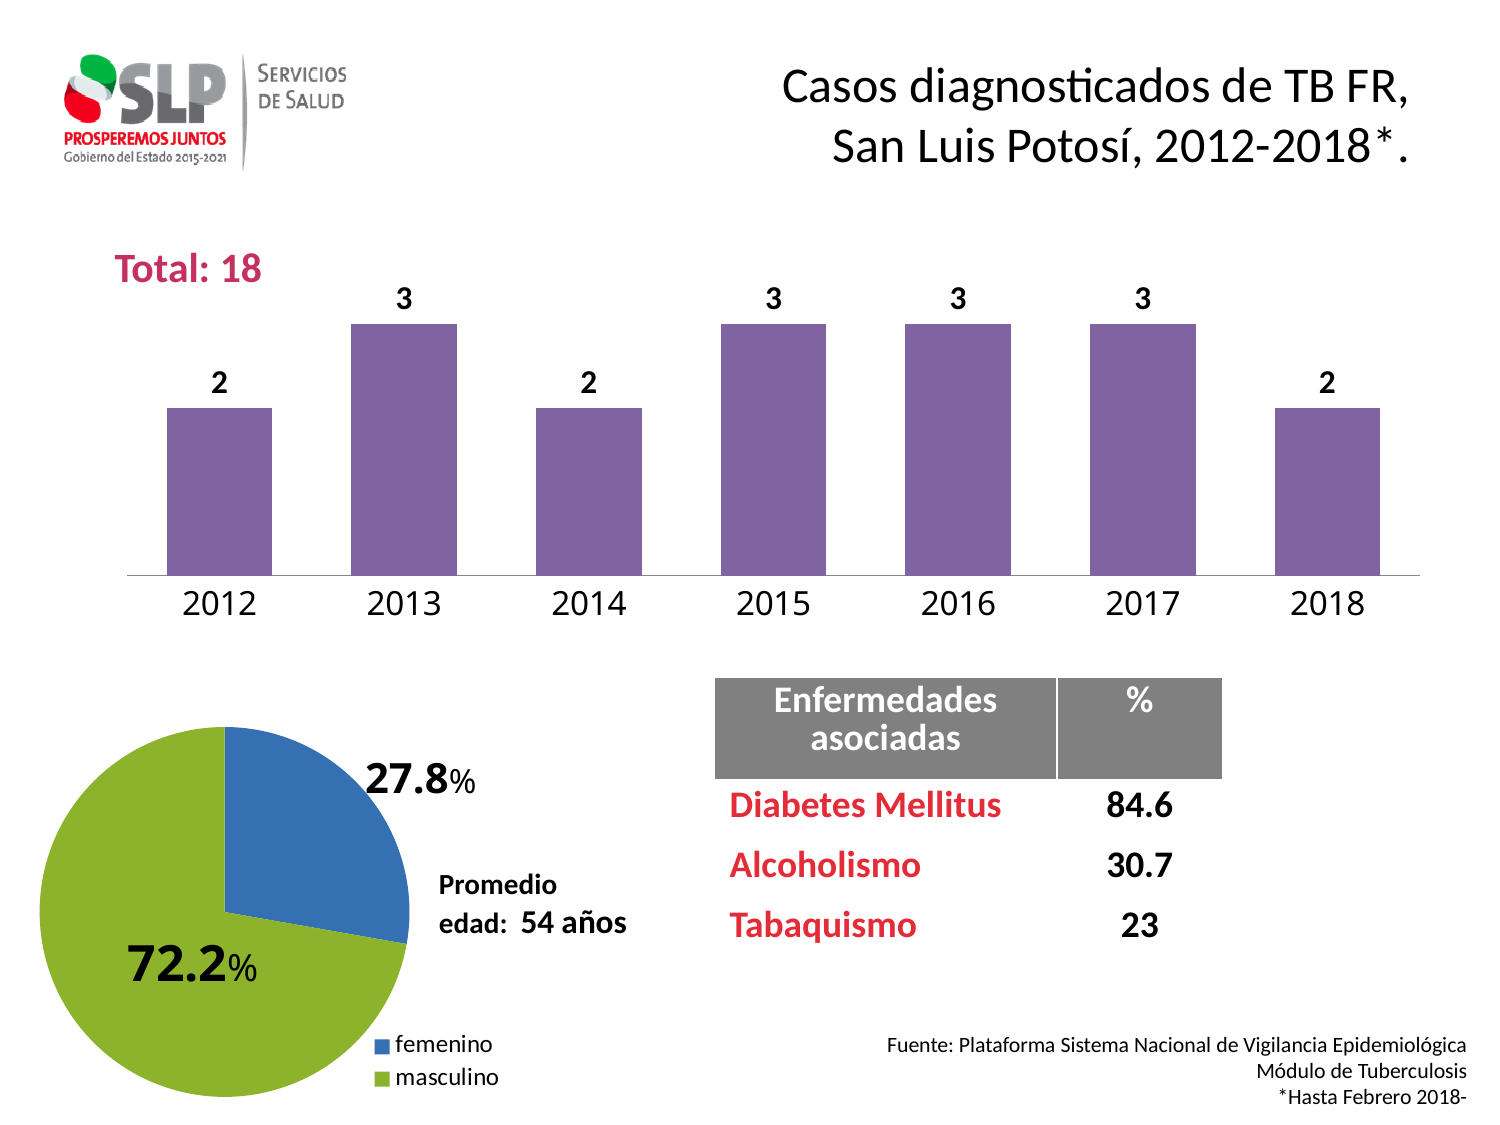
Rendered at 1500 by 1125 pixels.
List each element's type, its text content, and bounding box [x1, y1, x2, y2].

chart [0, 719, 612, 1105]
title Casos diagnosticados de TB FR, San Luis Potosí, 2012-2018*. [75, 19, 1425, 207]
text_box Promedio edad: 54 años [617, 857, 647, 948]
table_header % [1058, 678, 1222, 779]
table_cell Tabaquismo [715, 903, 1056, 961]
table_cell 30.7 [1058, 843, 1222, 901]
table_cell Diabetes Mellitus [715, 785, 1056, 841]
text_box Fuente: Plataforma Sistema Nacional de Vigilancia Epidemiológica Módulo de Tuberculosis *Hasta Febrero 2018- [324, 1023, 1483, 1117]
table_header Enfermedades asociadas [715, 678, 1056, 779]
chart [100, 231, 1448, 634]
table_cell Alcoholismo [715, 843, 1056, 901]
picture [64, 54, 346, 173]
table_cell 23 [1058, 903, 1222, 961]
table_cell 84.6 [1058, 785, 1222, 841]
